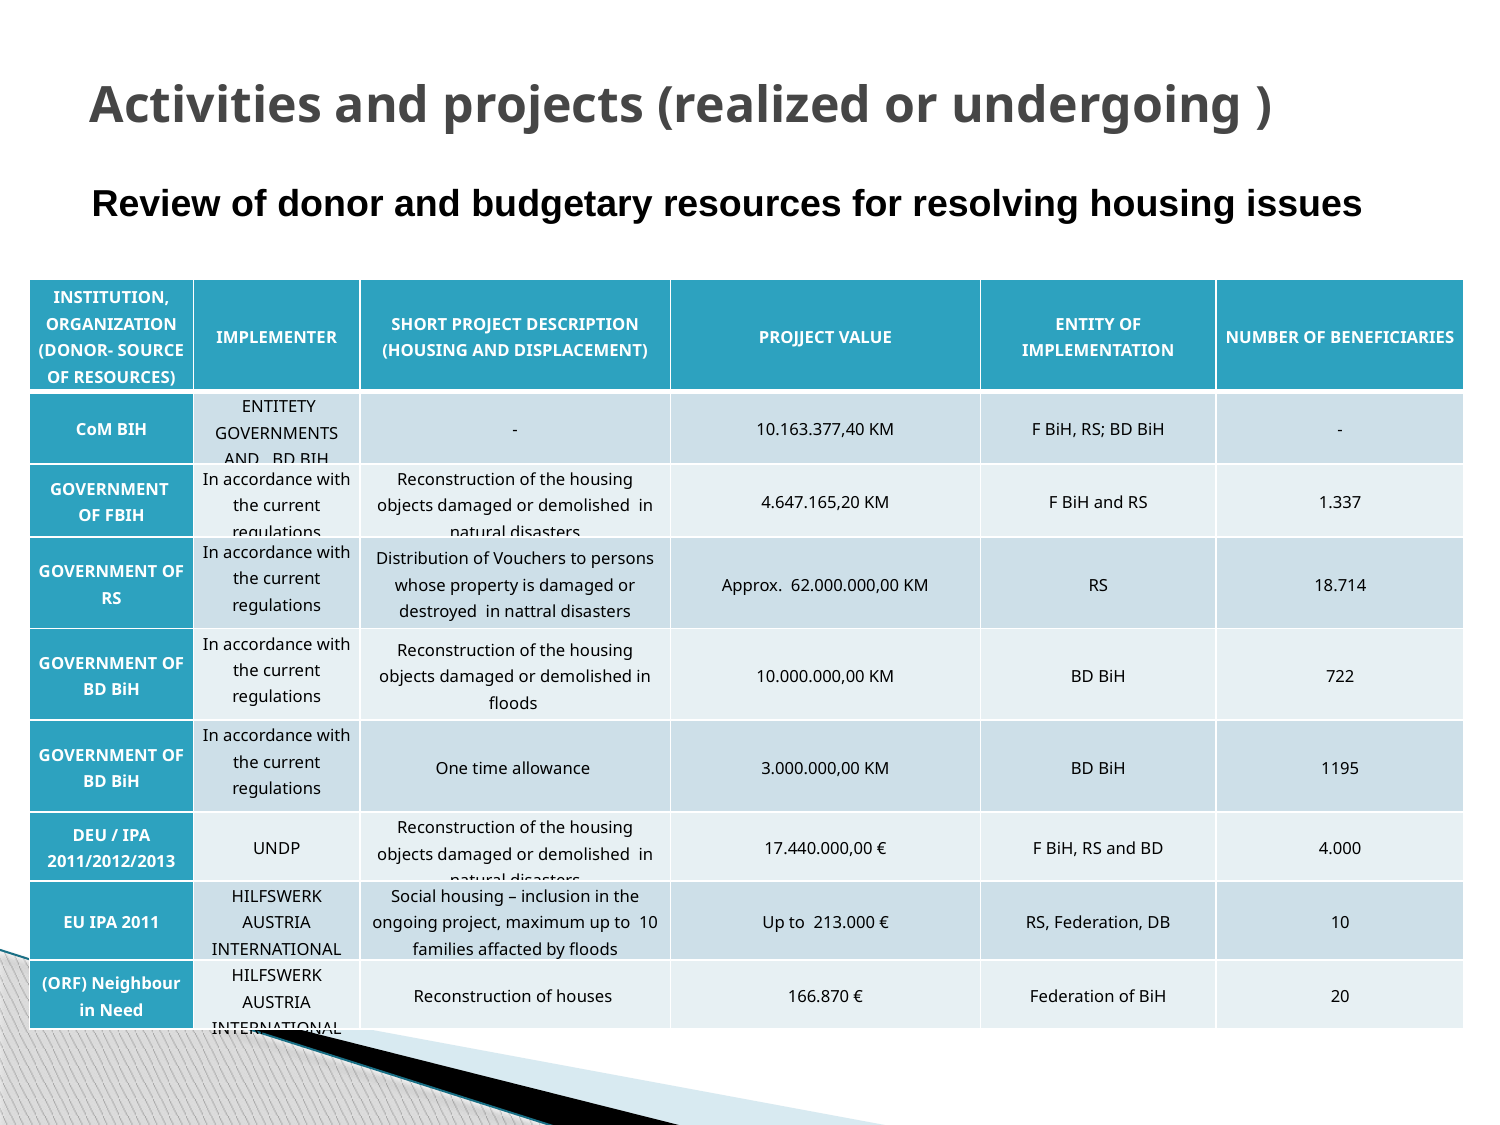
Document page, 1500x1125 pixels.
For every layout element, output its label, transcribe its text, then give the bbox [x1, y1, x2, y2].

table_cell GOVERNMENT OF FBIH [30, 465, 193, 536]
table_cell - [1217, 394, 1463, 463]
table_cell UNDP [194, 813, 359, 880]
table_cell 722 [1217, 629, 1463, 719]
table_cell Reconstruction of the housing objects damaged or demolished in floods [361, 629, 670, 719]
table_cell Up to 213.000 € [671, 882, 980, 959]
table_cell Reconstruction of the housing objects damaged or demolished in natural disasters [361, 465, 670, 536]
table_cell 4.647.165,20 KM [671, 465, 980, 536]
title Activities and projects (realized or undergoing ) [75, 45, 1425, 161]
table_cell F BiH and RS [981, 465, 1215, 536]
list [75, 243, 1483, 1106]
table_cell EU IPA 2011 [30, 882, 193, 959]
table_cell (ORF) Neighbour in Need [30, 961, 193, 1028]
table_cell 1195 [1217, 721, 1463, 811]
text_box Review of donor and budgetary resources for resolving housing issues [76, 171, 1459, 277]
table_cell Social housing – inclusion in the ongoing project, maximum up to 10 families affacted by floods [361, 882, 670, 959]
table_cell HILFSWERK AUSTRIA INTERNATIONAL [194, 961, 359, 1028]
table_cell One time allowance [361, 721, 670, 811]
table_cell 166.870 € [671, 961, 980, 1028]
table_cell In accordance with the current regulations [194, 465, 359, 536]
table_cell Distribution of Vouchers to persons whose property is damaged or destroyed in nattral disasters [361, 538, 670, 628]
table_cell F BiH, RS; BD BiH [981, 394, 1215, 463]
table_cell In accordance with the current regulations [194, 538, 359, 628]
table_header INSTITUTION, ORGANIZATION (DONOR- SOURCE OF RESOURCES) [30, 280, 193, 389]
table_cell GOVERNMENT OF BD BiH [30, 721, 193, 811]
table_cell 3.000.000,00 KM [671, 721, 980, 811]
table_cell RS, Federation, DB [981, 882, 1215, 959]
table_cell F BiH, RS and BD [981, 813, 1215, 880]
table_cell Reconstruction of houses [361, 961, 670, 1028]
table_cell In accordance with the current regulations [194, 629, 359, 719]
table_cell HILFSWERK AUSTRIA INTERNATIONAL [194, 882, 359, 959]
table_cell 10 [1217, 882, 1463, 959]
table_cell 4.000 [1217, 813, 1463, 880]
table_cell Reconstruction of the housing objects damaged or demolished in natural disasters [361, 813, 670, 880]
table_cell BD BiH [981, 721, 1215, 811]
table_cell CoM BIH [30, 394, 193, 463]
table_cell ENTITETY GOVERNMENTS AND BD BIH [194, 394, 359, 463]
table_cell GOVERNMENT OF RS [30, 538, 193, 628]
table_cell - [361, 394, 670, 463]
table_cell In accordance with the current regulations [194, 721, 359, 811]
table_header NUMBER OF BENEFICIARIES [1217, 280, 1463, 389]
table_header SHORT PROJECT DESCRIPTION (HOUSING AND DISPLACEMENT) [361, 280, 670, 389]
table_cell 10.163.377,40 KM [671, 394, 980, 463]
table_cell GOVERNMENT OF BD BiH [30, 629, 193, 719]
table_cell 18.714 [1217, 538, 1463, 628]
table_cell 10.000.000,00 KM [671, 629, 980, 719]
table_header PROJJECT VALUE [671, 280, 980, 389]
table_header IMPLEMENTER [194, 280, 359, 389]
table_cell DEU / IPA 2011/2012/2013 [30, 813, 193, 880]
table_cell 17.440.000,00 € [671, 813, 980, 880]
table_header ENTITY OF IMPLEMENTATION [981, 280, 1215, 389]
table_cell BD BiH [981, 629, 1215, 719]
table_cell RS [981, 538, 1215, 628]
table_cell Federation of BiH [981, 961, 1215, 1028]
table_cell 1.337 [1217, 465, 1463, 536]
table_cell Approx. 62.000.000,00 KM [671, 538, 980, 628]
table_cell 20 [1217, 961, 1463, 1028]
